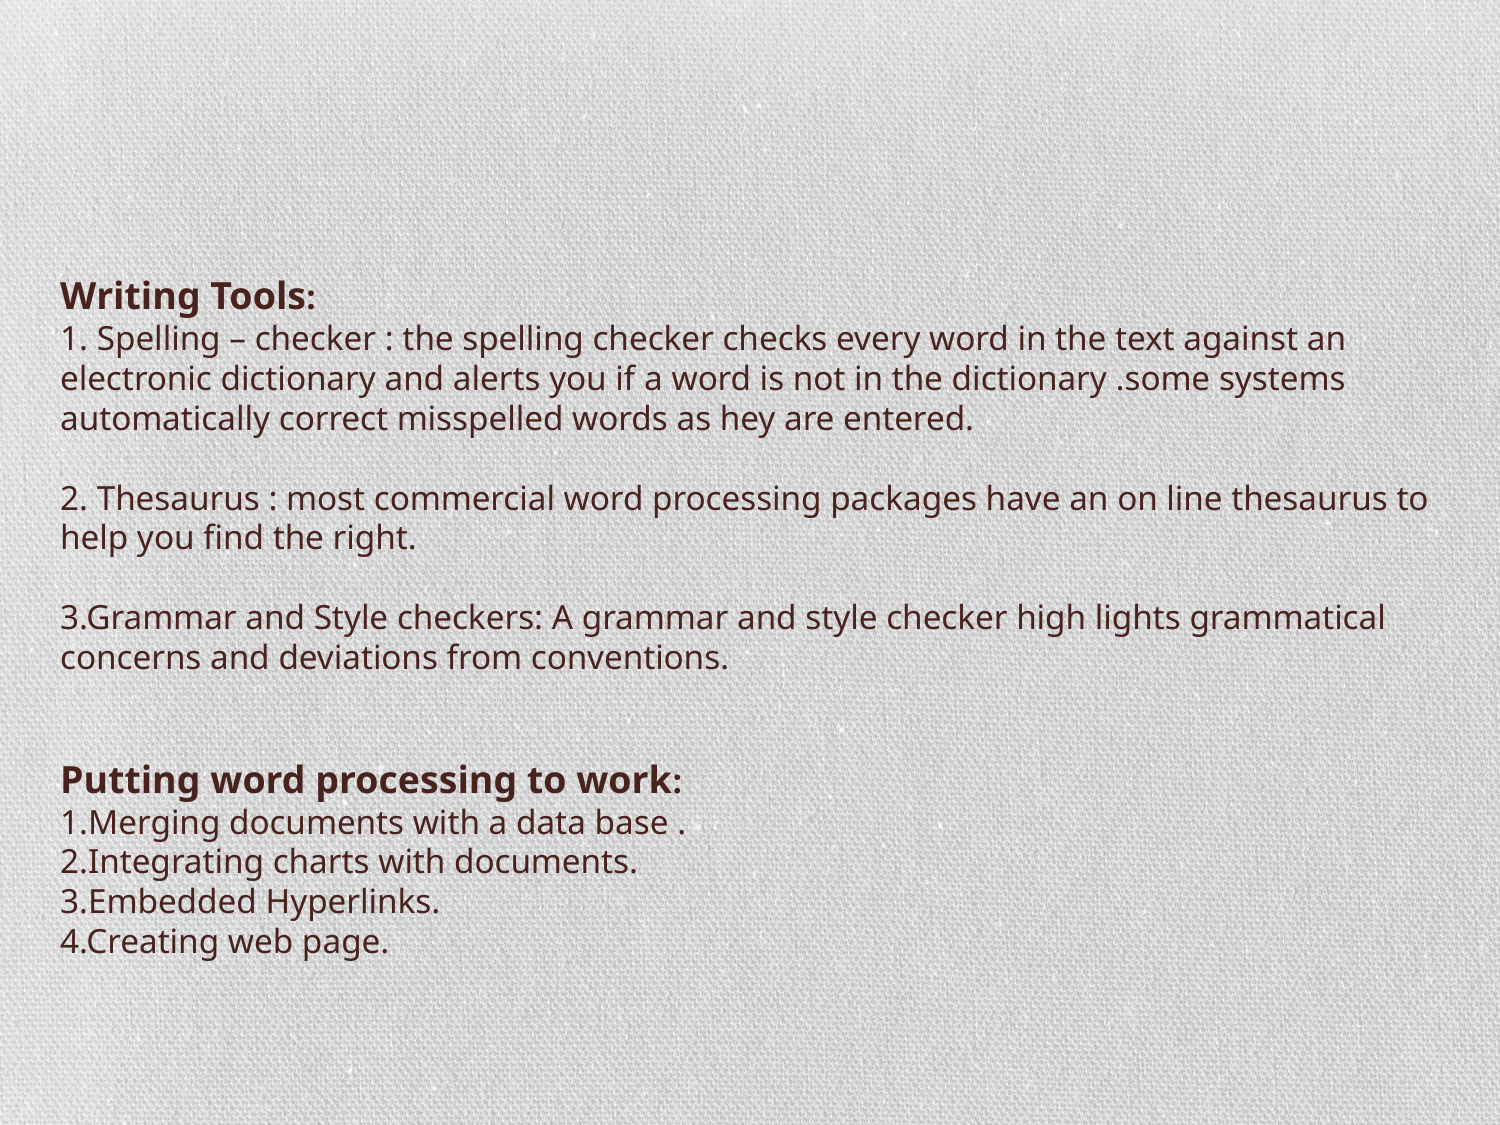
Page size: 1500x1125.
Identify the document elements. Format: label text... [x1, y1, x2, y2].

title Writing Tools: 1. Spelling – checker : the spelling checker checks every word in the text against an electronic dictionary and alerts you if a word is not in the dictionary .some systems automatically correct misspelled words as hey are entered. 2. Thesaurus : most commercial word processing packages have an on line thesaurus to help you find the right. 3.Grammar and Style checkers: A grammar and style checker high lights grammatical concerns and deviations from conventions. Putting word processing to work: 1.Merging documents with a data base . 2.Integrating charts with documents. 3.Embedded Hyperlinks. 4.Creating web page. [45, 37, 1455, 1088]
